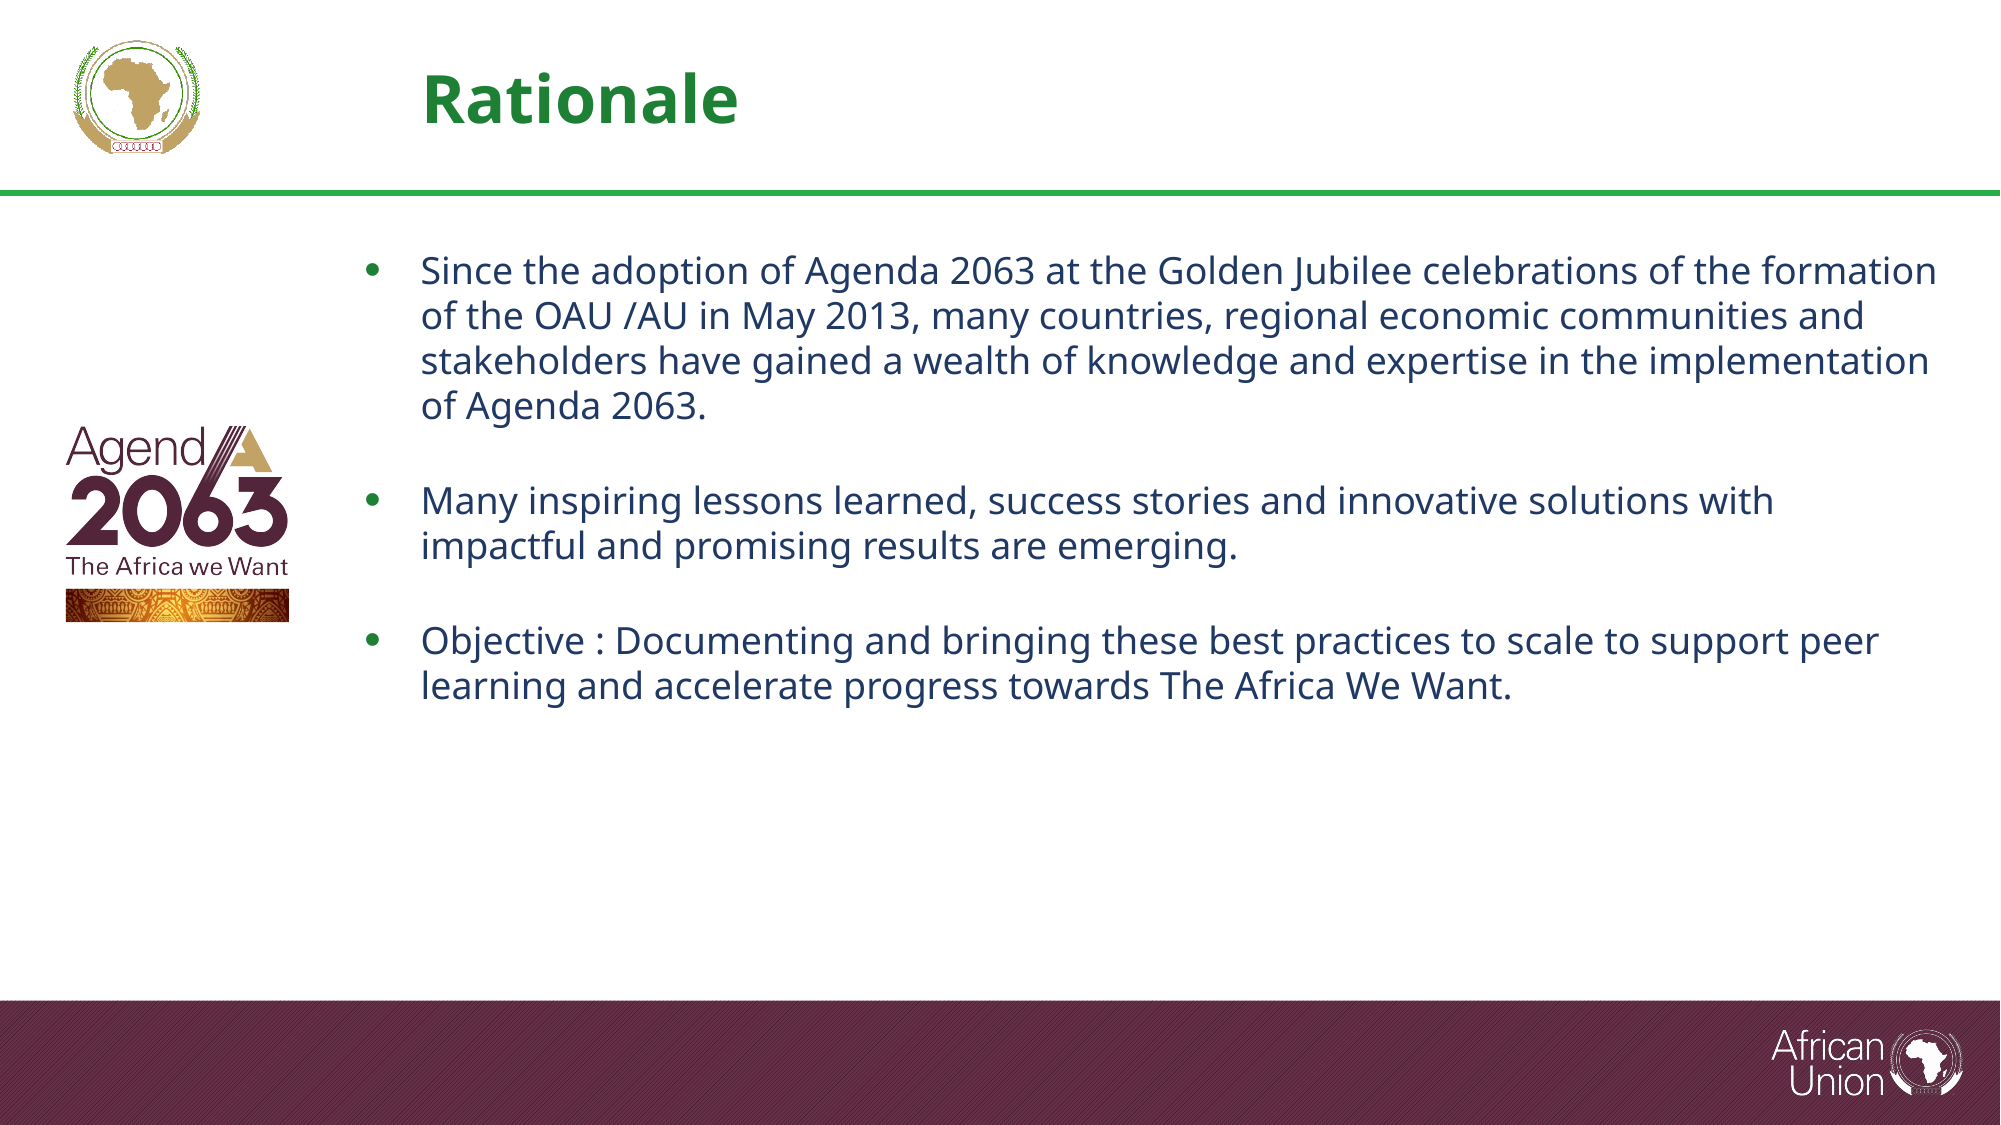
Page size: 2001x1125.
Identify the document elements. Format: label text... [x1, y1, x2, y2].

list Since the adoption of Agenda 2063 at the Golden Jubilee celebrations of the formation of the OAU /AU in May 2013, many countries, regional economic communities and stakeholders have gained a wealth of knowledge and expertise in the implementation of Agenda 2063. Many inspiring lessons learned, success stories and innovative solutions with impactful and promising results are emerging. Objective : Documenting and bringing these best practices to scale to support peer learning and accelerate progress towards The Africa We Want. [330, 239, 1958, 967]
picture [1734, 1000, 2000, 1125]
text_box Rationale [406, 49, 755, 145]
picture [56, 420, 299, 650]
text_box [0, 1000, 1734, 1125]
picture [71, 38, 202, 156]
